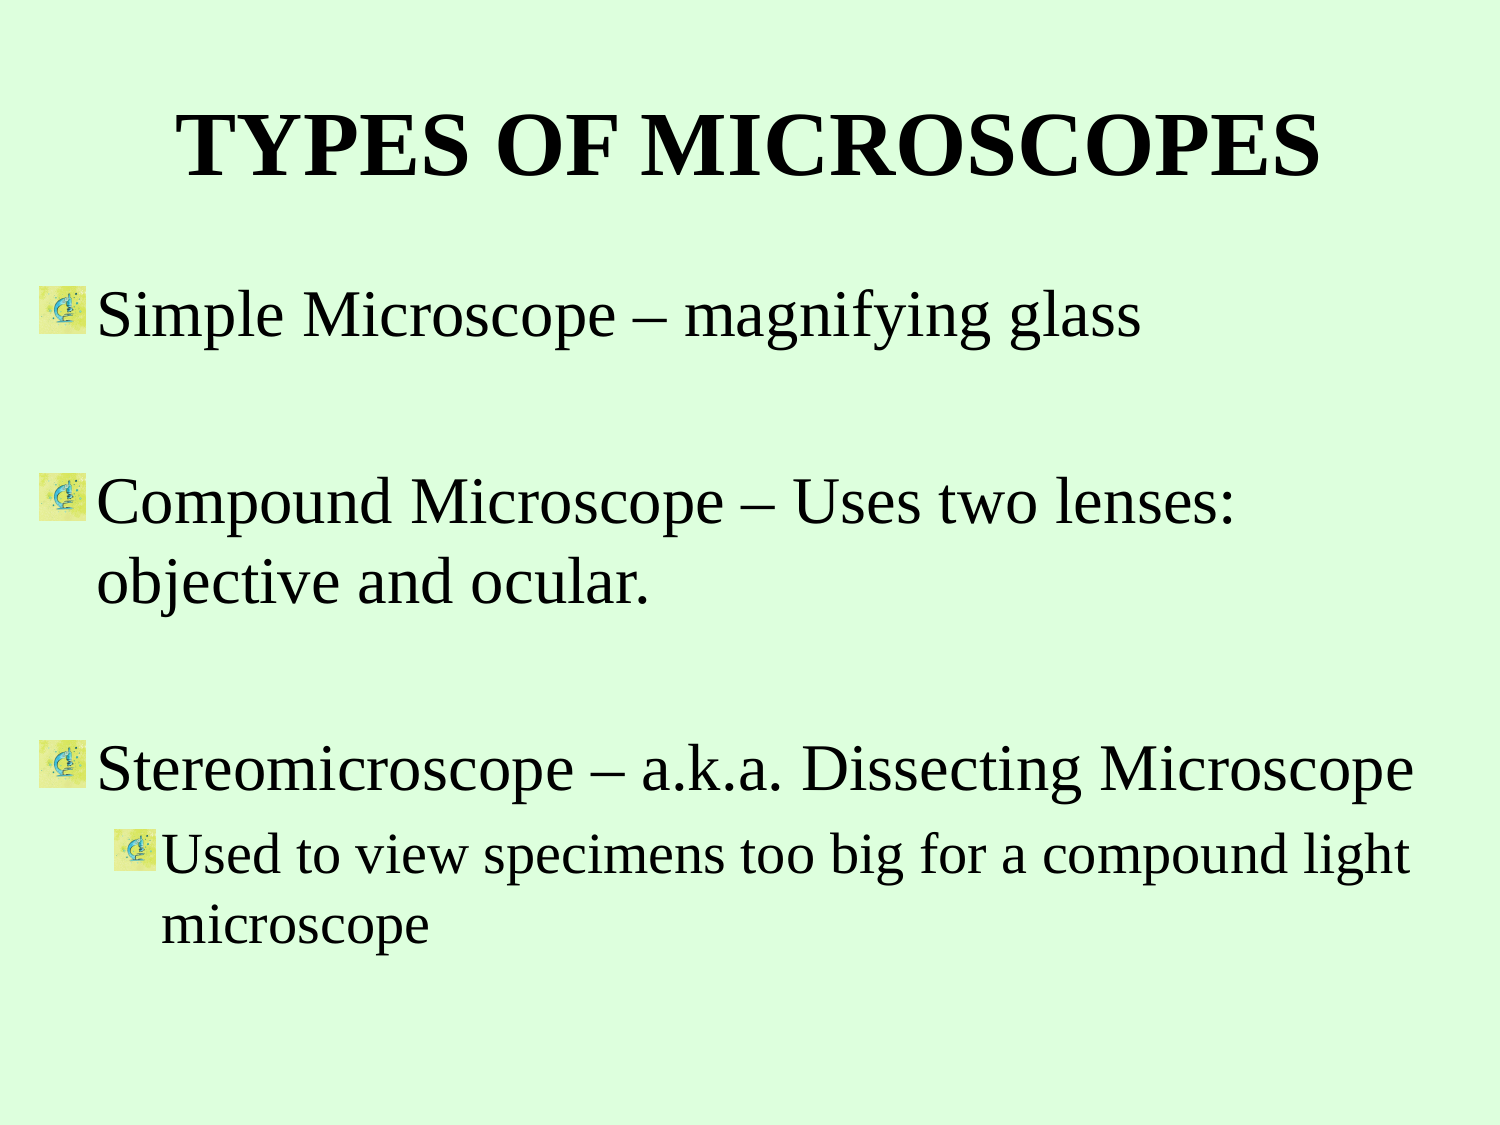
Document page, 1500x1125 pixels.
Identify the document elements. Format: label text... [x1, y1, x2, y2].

picture [39, 473, 86, 521]
title TYPES OF MICROSCOPES [75, 45, 1425, 233]
picture [114, 829, 156, 871]
picture [39, 740, 86, 788]
list Simple Microscope – magnifying glass Compound Microscope – Uses two lenses: objective and ocular. Stereomicroscope – a.k.a. Dissecting Microscope Used to view specimens too big for a compound light microscope [24, 262, 1475, 1088]
picture [39, 286, 86, 334]
